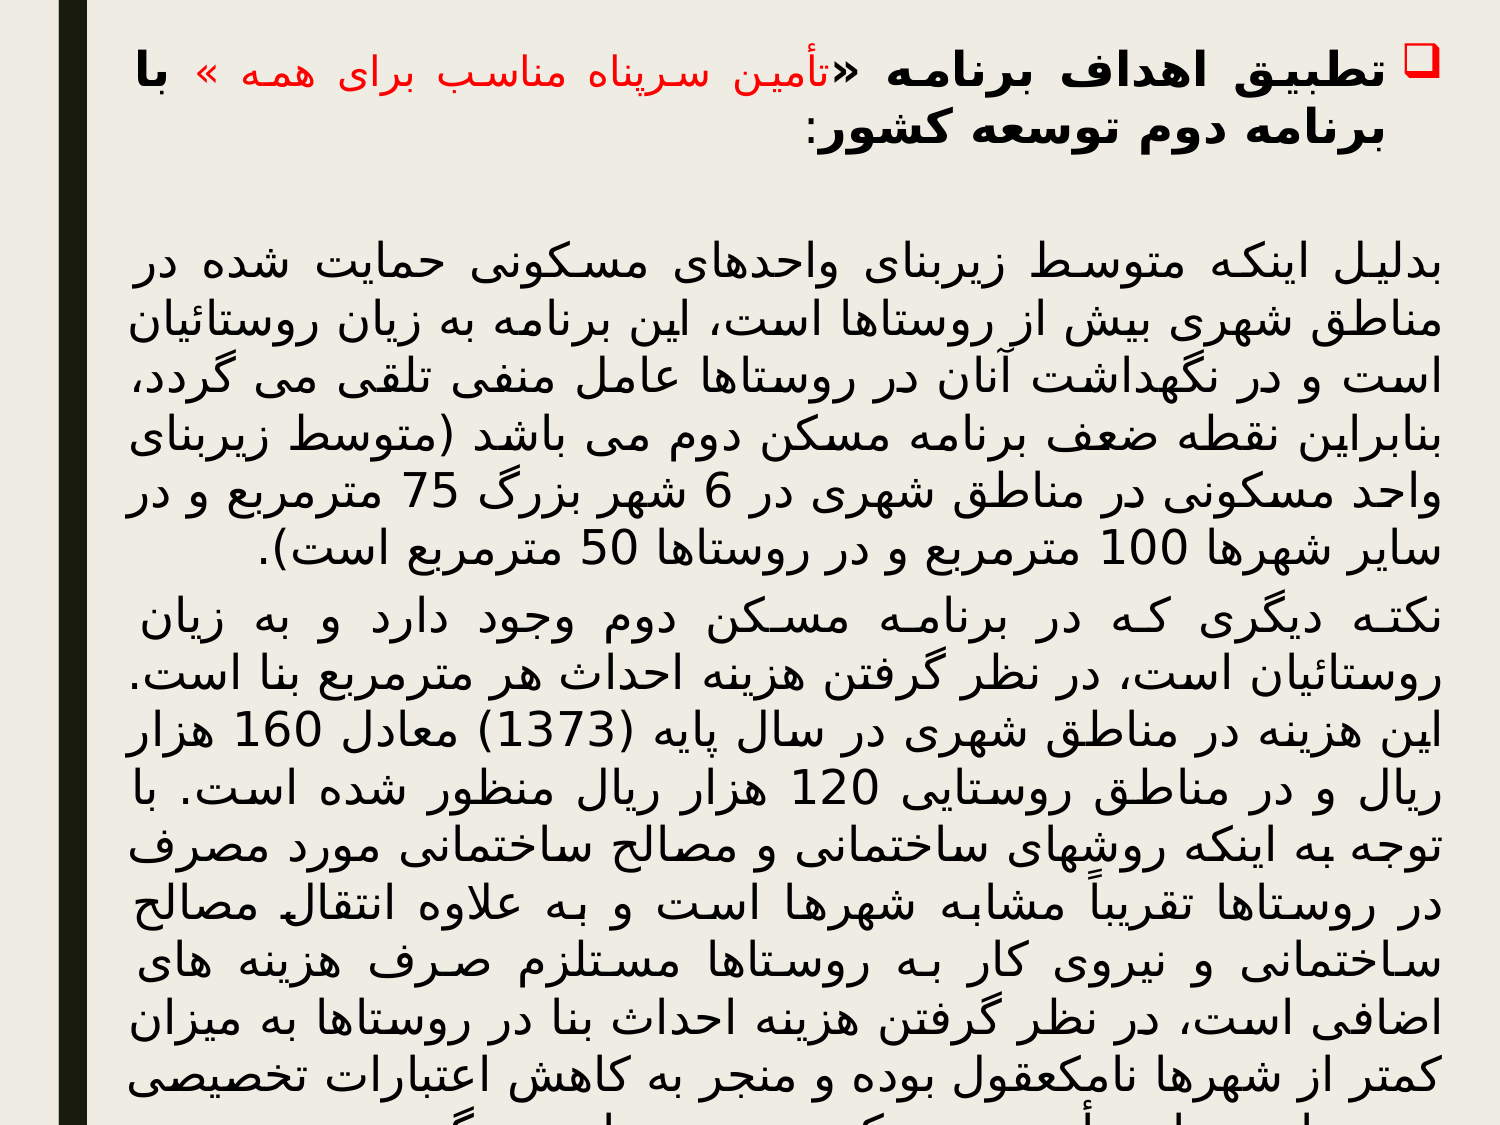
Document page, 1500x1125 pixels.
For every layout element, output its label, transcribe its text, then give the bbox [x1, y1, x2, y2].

text_box تطبیق اهداف برنامه «تأمین سرپناه مناسب برای همه » با برنامه دوم توسعه کشور: بدلیل اینکه متوسط زیربنای واحدهای مسکونی حمایت شده در مناطق شهری بیش از روستاها است، این برنامه به زیان روستائیان است و در نگهداشت آنان در روستاها عامل منفی تلقی می گردد، بنابراین نقطه ضعف برنامه مسکن دوم می باشد (متوسط زیربنای واحد مسکونی در مناطق شهری در 6 شهر بزرگ 75 مترمربع و در سایر شهرها 100 مترمربع و در روستاها 50 مترمربع است). نکته دیگری که در برنامه مسکن دوم وجود دارد و به زیان روستائیان است، در نظر گرفتن هزینه احداث هر مترمربع بنا است. این هزینه در مناطق شهری در سال پایه (1373) معادل 160 هزار ریال و در مناطق روستایی 120 هزار ریال منظور شده است. با توجه به اینکه روشهای ساختمانی و مصالح ساختمانی مورد مصرف در روستاها تقریباً مشابه شهرها است و به علاوه انتقال مصالح ساختمانی و نیروی کار به روستاها مستلزم صرف هزینه های اضافی است، در نظر گرفتن هزینه احداث بنا در روستاها به میزان کمتر از شهرها نامکعقول بوده و منجر به کاهش اعتبارات تخصیصی به برنامه های تأمین مسکن در روستا می گردد و در جهت نگهداشت جمعیت روستاها عاملی منفی محسوب می گردد. ( عدم تطابق ) [112, 30, 1459, 1125]
